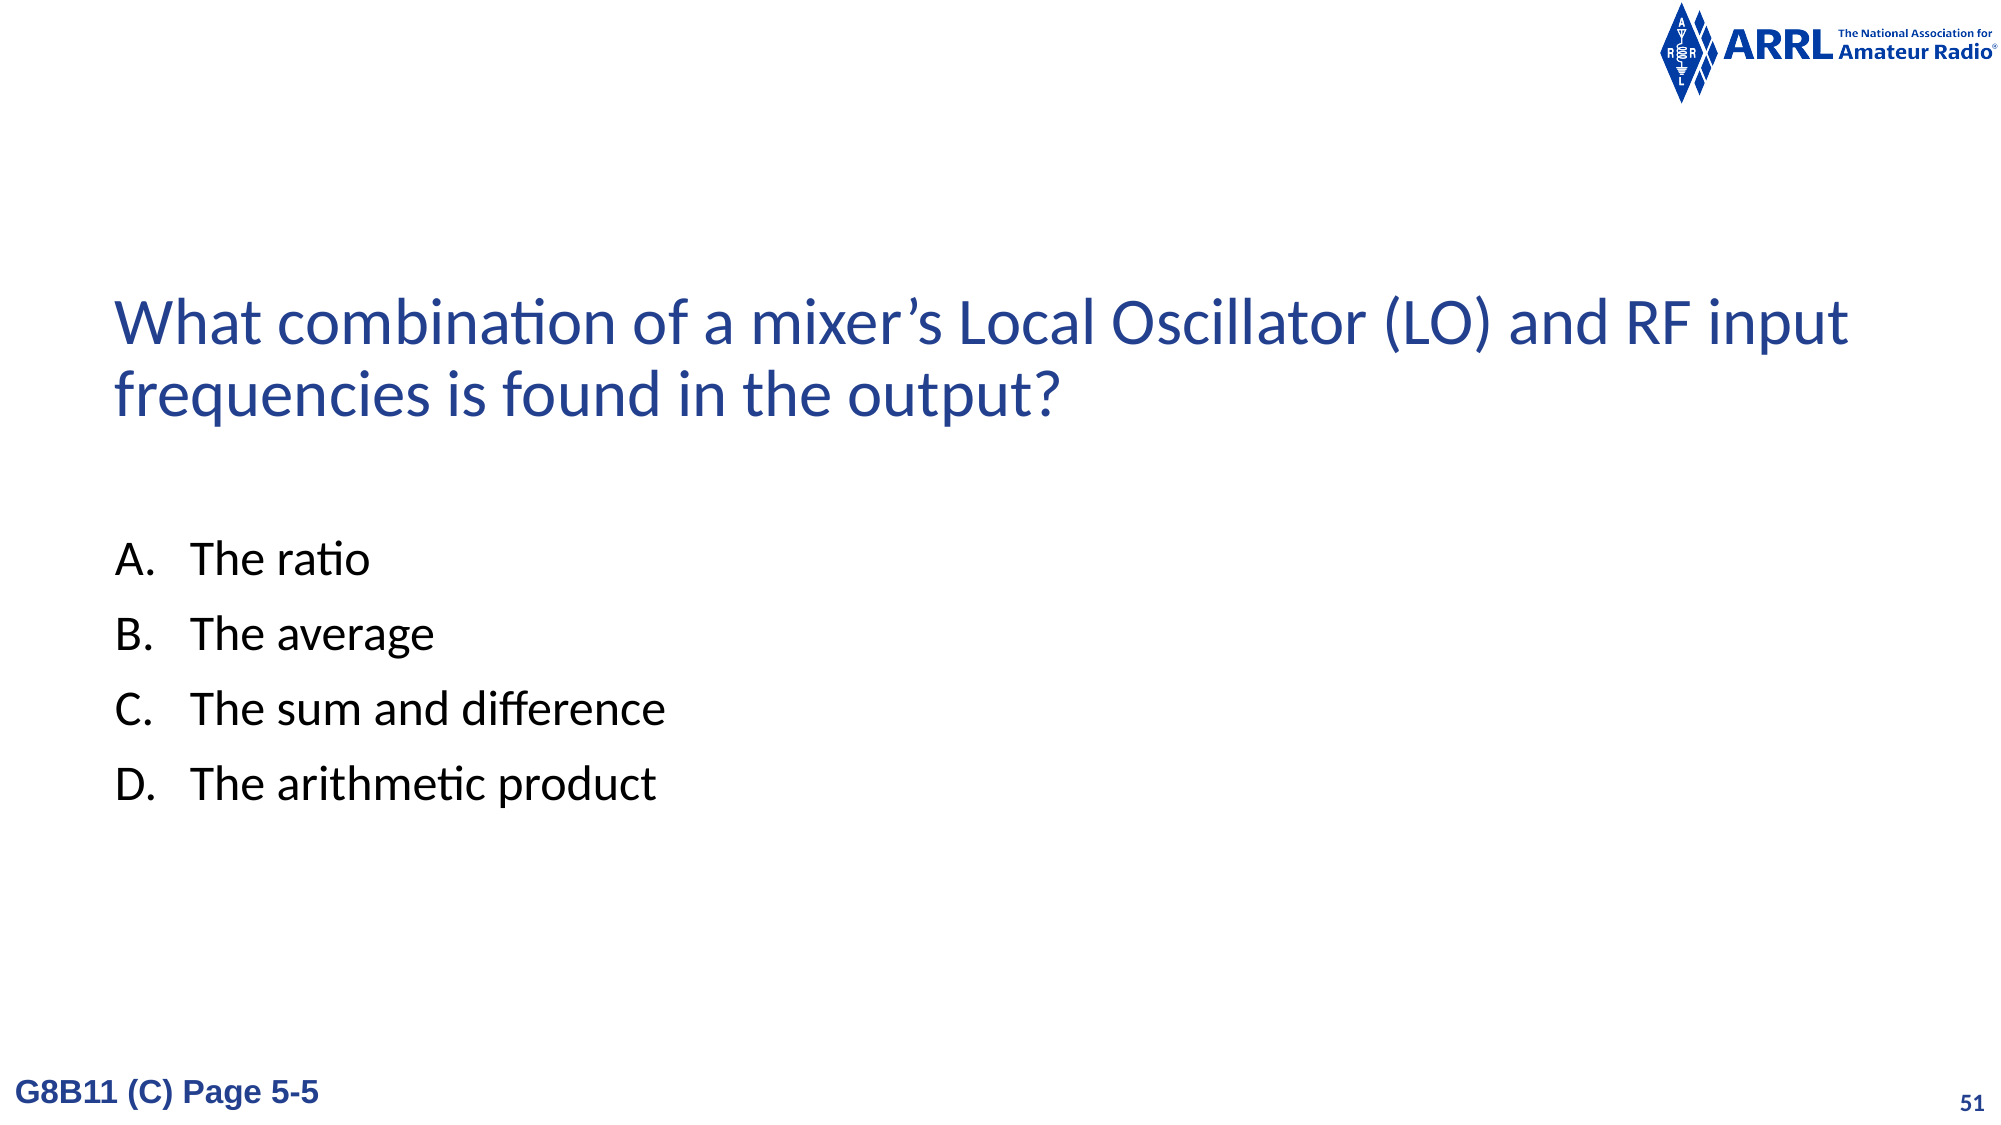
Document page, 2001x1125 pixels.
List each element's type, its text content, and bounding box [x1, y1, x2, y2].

list The ratio The average The sum and difference The arithmetic product [99, 525, 1900, 1005]
picture [1658, 0, 1999, 106]
title What combination of a mixer’s Local Oscillator (LO) and RF input frequencies is found in the output? [99, 249, 1900, 468]
text_box G8B11 (C) Page 5-5 [0, 1062, 1313, 1118]
text_box 51 [1899, 1079, 2000, 1125]
